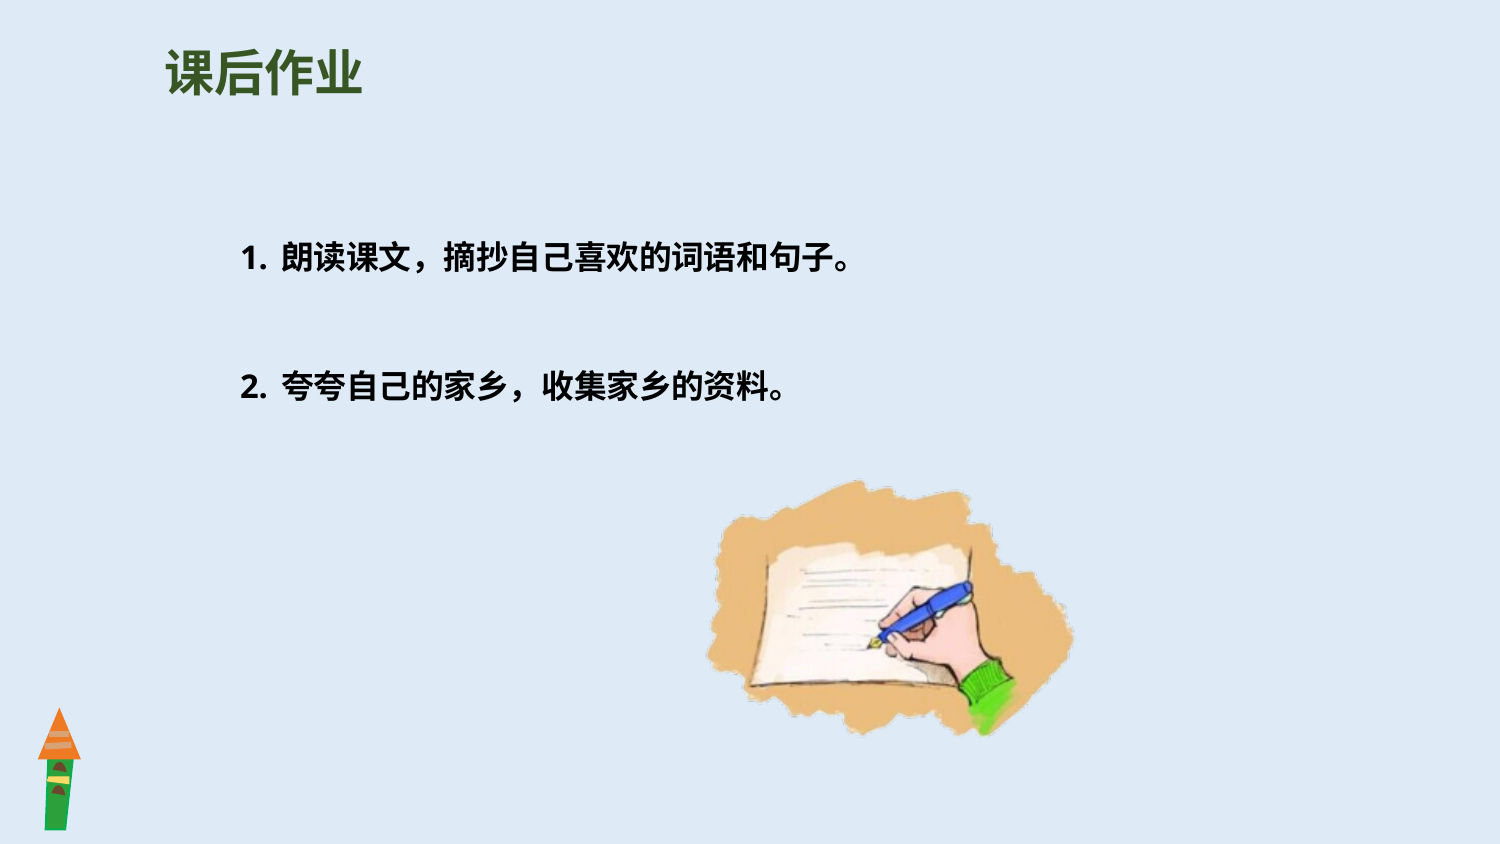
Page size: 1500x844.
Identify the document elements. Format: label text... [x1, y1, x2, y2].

picture [674, 468, 1093, 747]
text_box 2.夸夸自己的家乡，收集家乡的资料。 [229, 322, 1274, 411]
text_box 课后作业 [152, 35, 376, 107]
text_box 1.朗读课文，摘抄自己喜欢的词语和句子。 [229, 193, 1274, 282]
